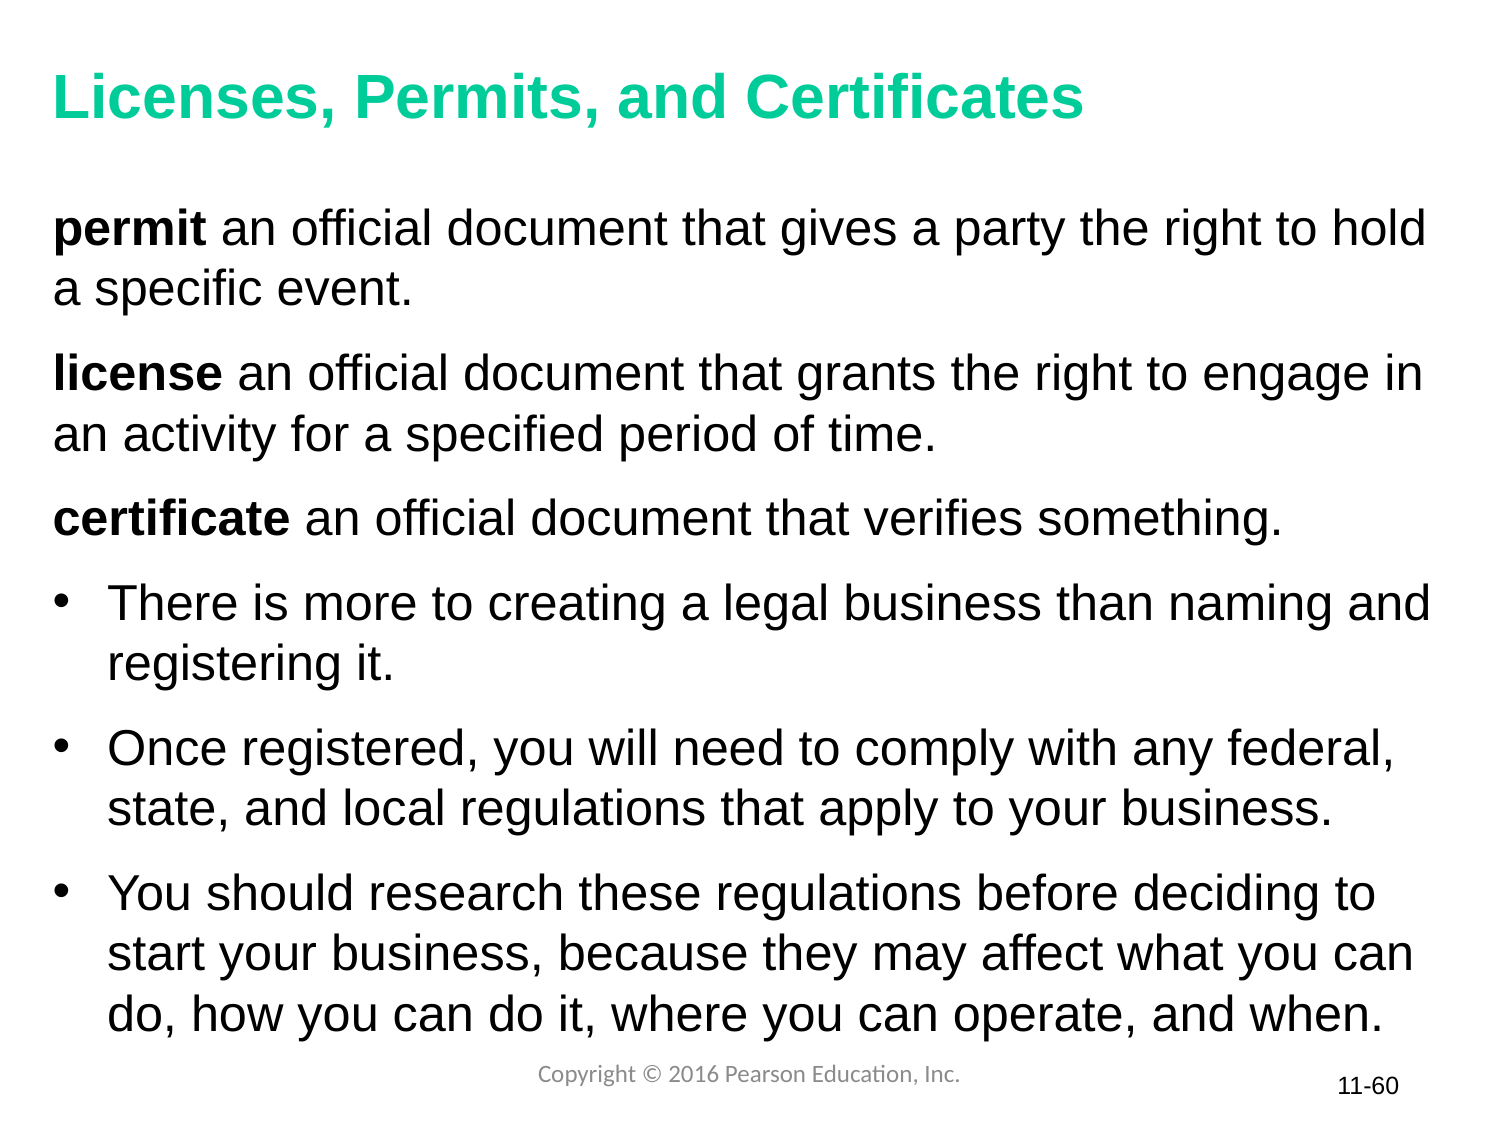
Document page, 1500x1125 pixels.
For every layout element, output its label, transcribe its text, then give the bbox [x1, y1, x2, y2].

title Licenses, Permits, and Certificates [37, 0, 1388, 187]
list permit an official document that gives a party the right to hold a specific event. license an official document that grants the right to engage in an activity for a specified period of time. certificate an official document that verifies something. There is more to creating a legal business than naming and registering it. Once registered, you will need to comply with any federal, state, and local regulations that apply to your business. You should research these regulations before deciding to start your business, because they may affect what you can do, how you can do it, where you can operate, and when. [37, 187, 1475, 1063]
footer Copyright © 2016 Pearson Education, Inc. [512, 1042, 988, 1103]
